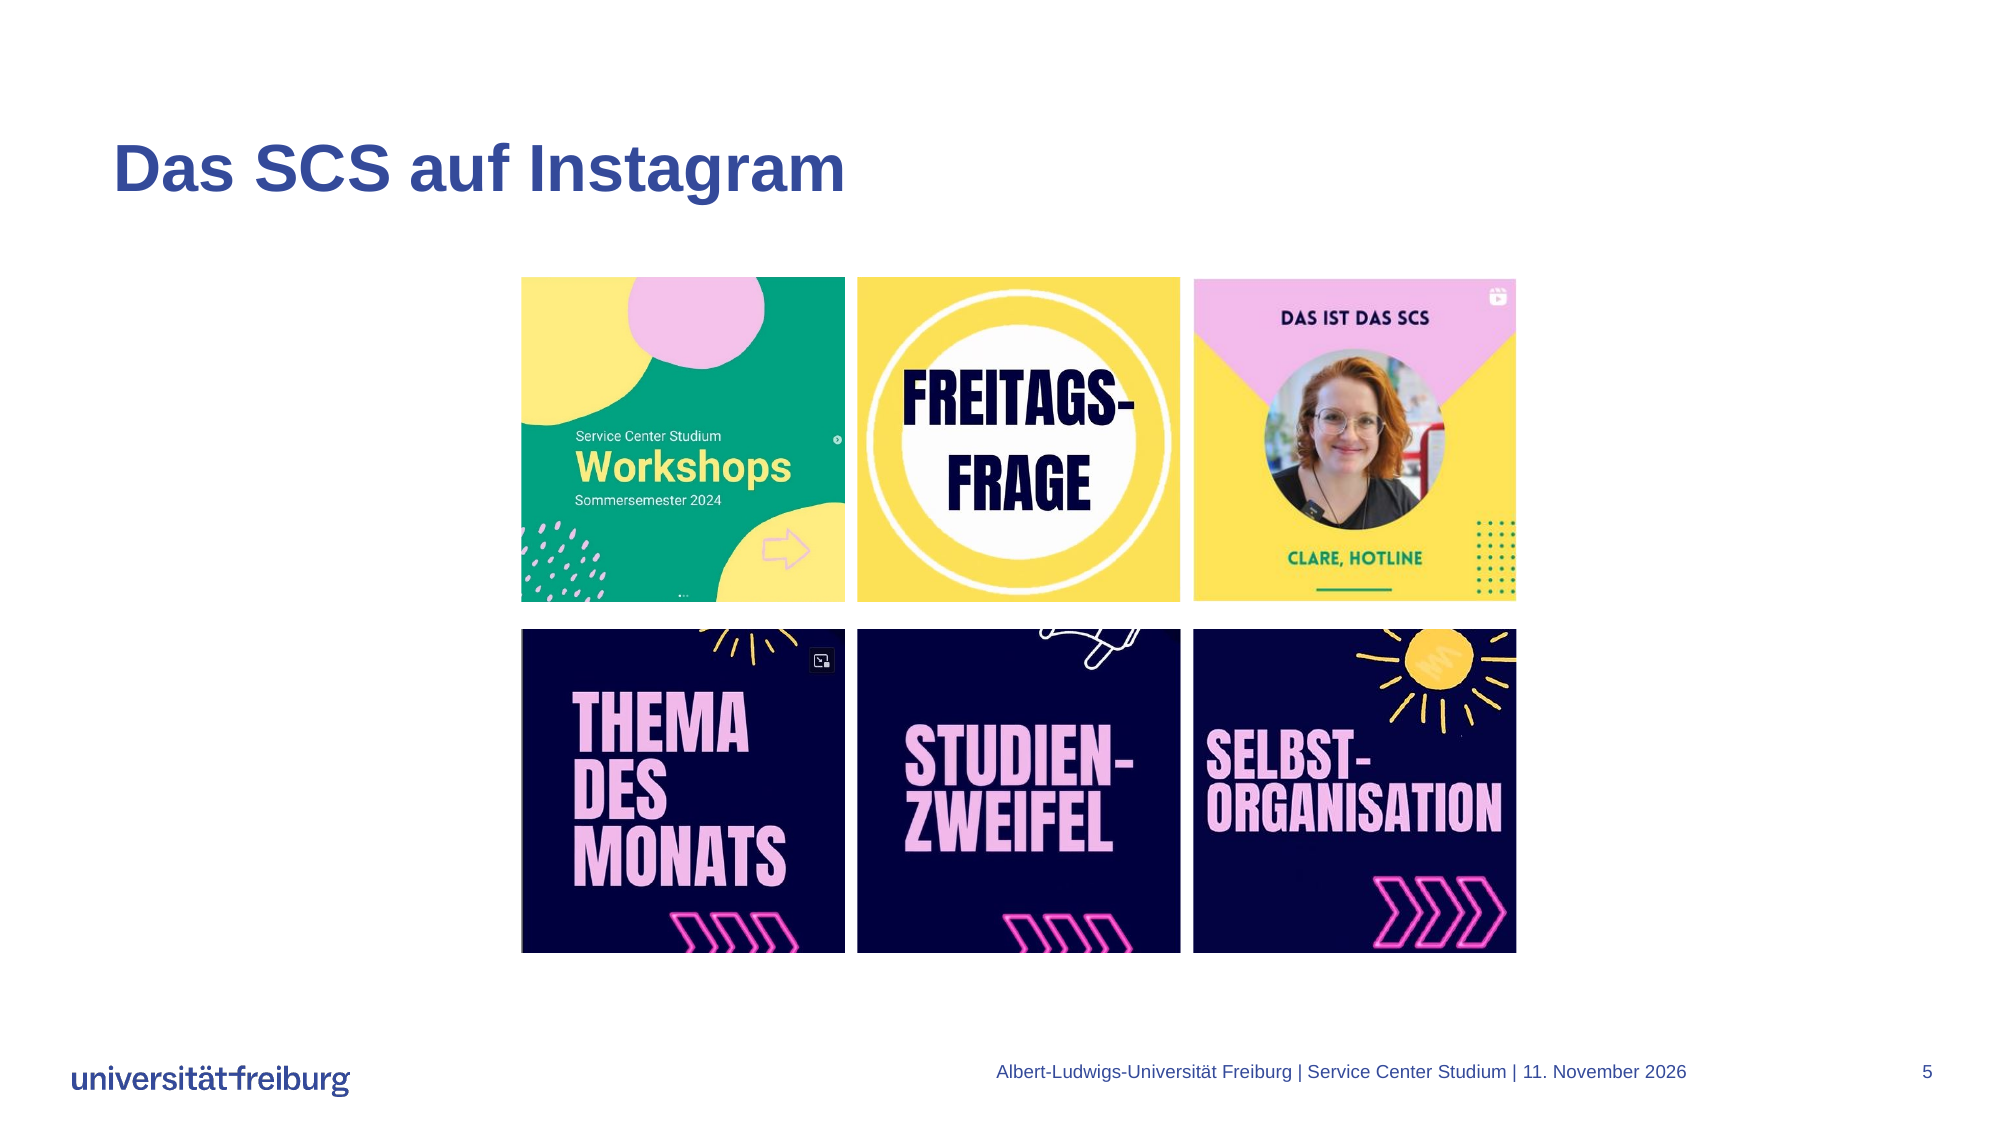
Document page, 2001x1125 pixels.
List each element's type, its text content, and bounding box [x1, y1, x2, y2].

text_box Das SCS auf Instagram [113, 78, 1975, 266]
picture [1193, 278, 1517, 602]
picture [857, 629, 1182, 954]
picture [521, 629, 845, 954]
slide_number 5 [1873, 1060, 1933, 1090]
picture [857, 277, 1182, 602]
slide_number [1517, 1060, 1754, 1090]
footer Albert-Ludwigs-Universität Freiburg | Service Center Studium | [488, 1060, 1517, 1090]
picture [521, 277, 845, 602]
picture [1193, 629, 1517, 953]
picture [72, 1065, 351, 1097]
